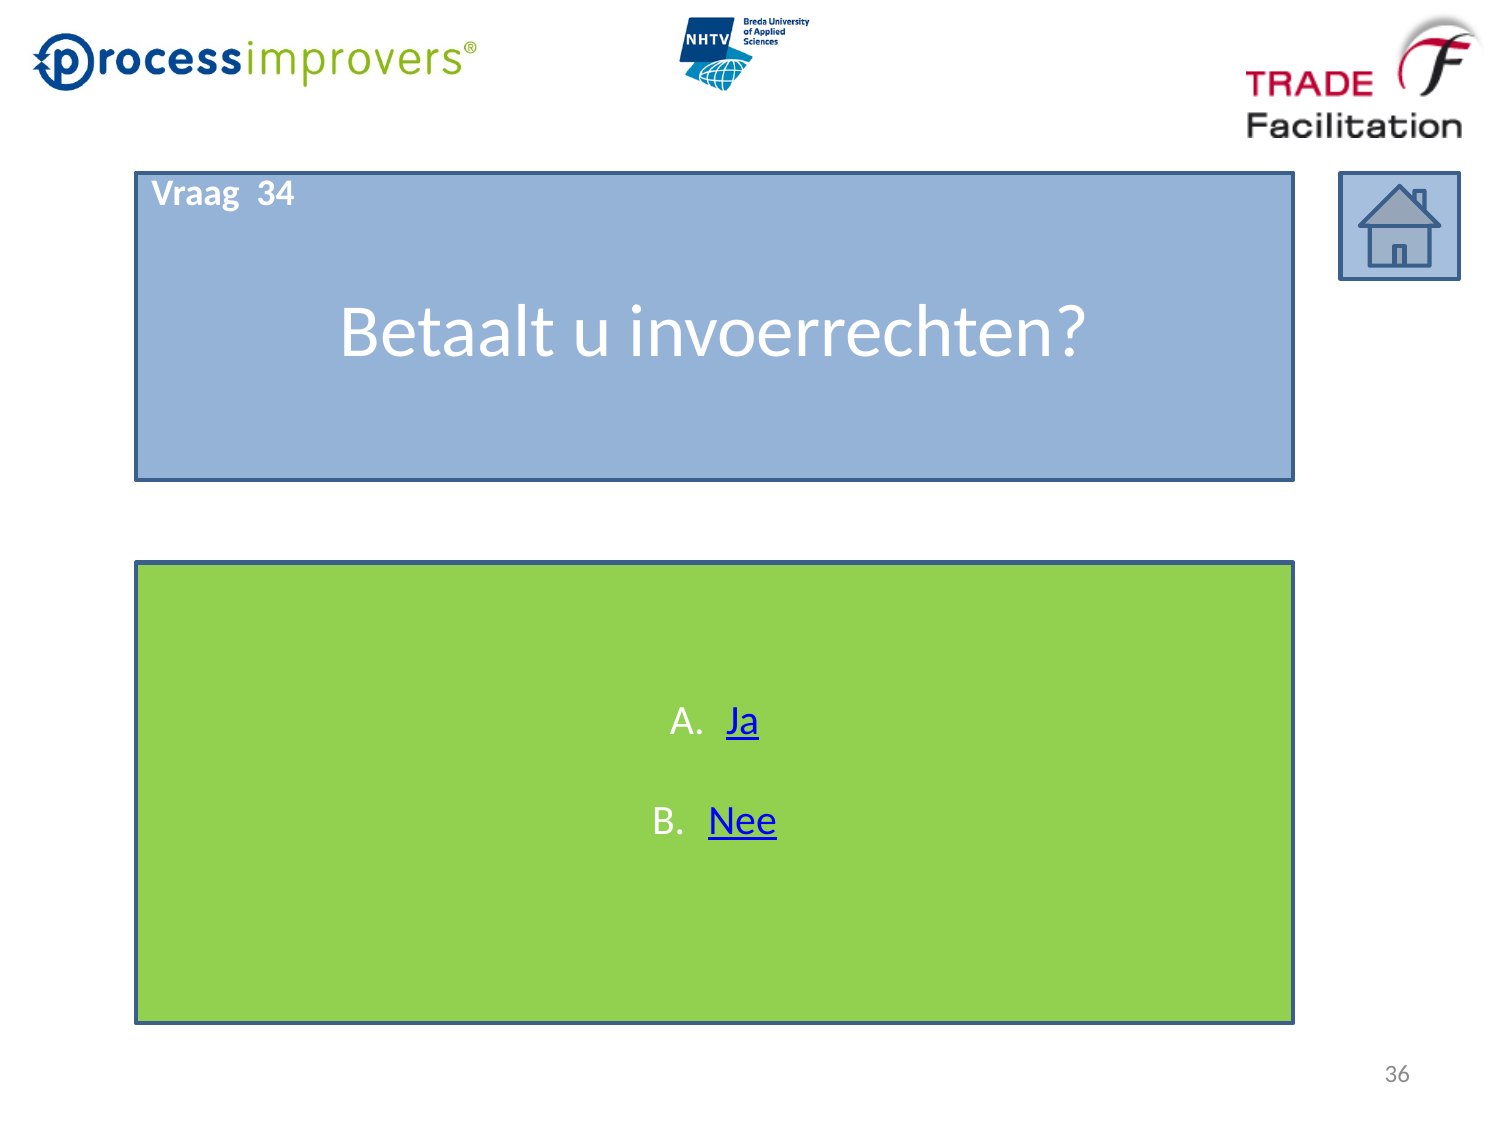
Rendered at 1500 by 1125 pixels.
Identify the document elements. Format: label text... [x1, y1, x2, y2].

text_box Ja Nee [134, 560, 1295, 1025]
picture [667, 4, 816, 103]
slide_number 36 [1074, 1042, 1425, 1103]
text_box Vraag 34 [136, 160, 310, 221]
text_box Betaalt u invoerrechten? [134, 171, 1295, 482]
picture [29, 30, 479, 93]
picture [1246, 10, 1487, 138]
text_box [1338, 171, 1461, 281]
